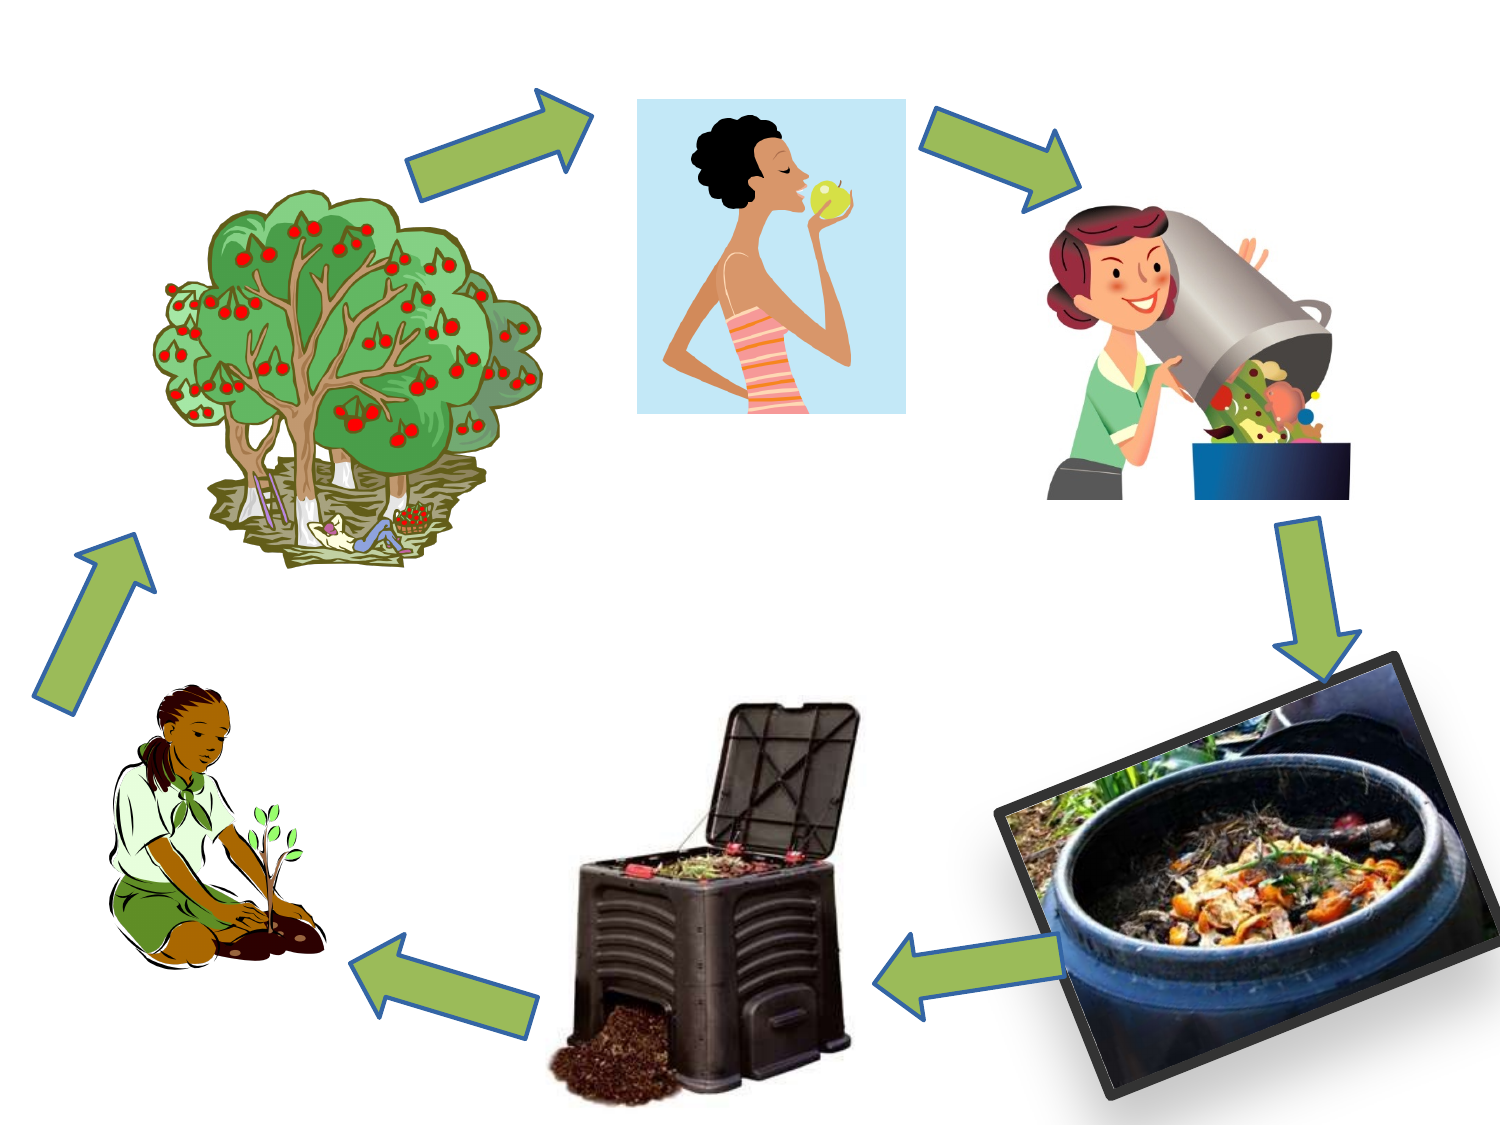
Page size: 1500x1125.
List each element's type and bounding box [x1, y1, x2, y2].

text_box [920, 107, 1074, 213]
text_box [33, 534, 156, 715]
text_box [892, 933, 1038, 1021]
picture [637, 99, 906, 414]
picture [499, 695, 888, 1125]
text_box [406, 89, 593, 185]
picture [99, 674, 328, 977]
picture [1007, 664, 1499, 1088]
text_box [350, 934, 493, 1030]
picture [1037, 174, 1364, 501]
text_box [1274, 517, 1361, 682]
picture [149, 187, 548, 574]
